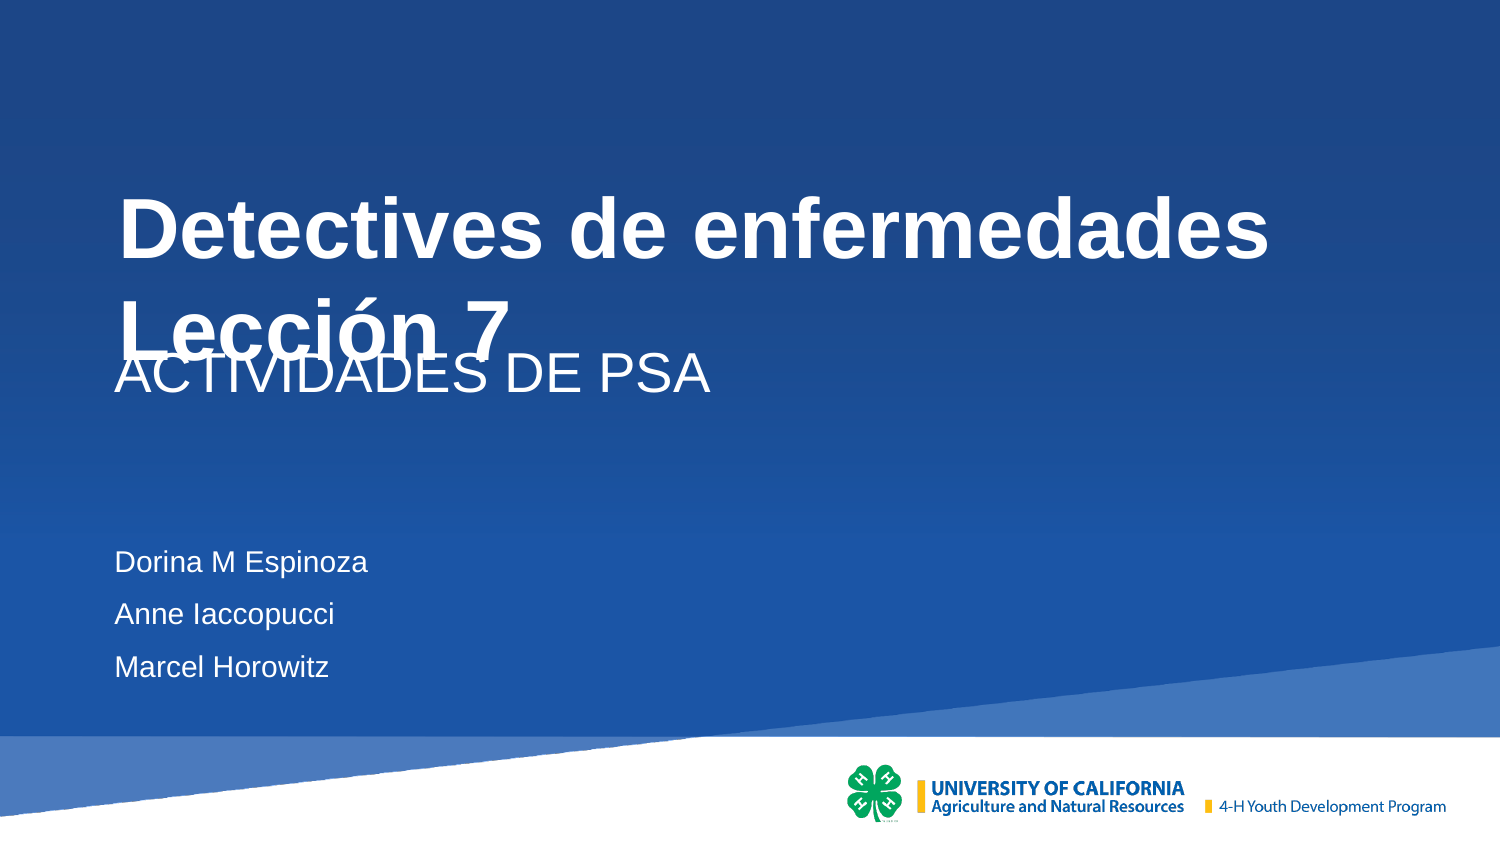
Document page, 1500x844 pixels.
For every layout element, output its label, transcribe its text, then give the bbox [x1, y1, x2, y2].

list ACTIVIDADES DE PSA [103, 338, 1121, 437]
text_box Detectives de enfermedades Lección 7 [103, 157, 1382, 393]
picture [0, 0, 1500, 844]
list Dorina M Espinoza Anne Iaccopucci Marcel Horowitz [103, 536, 524, 690]
